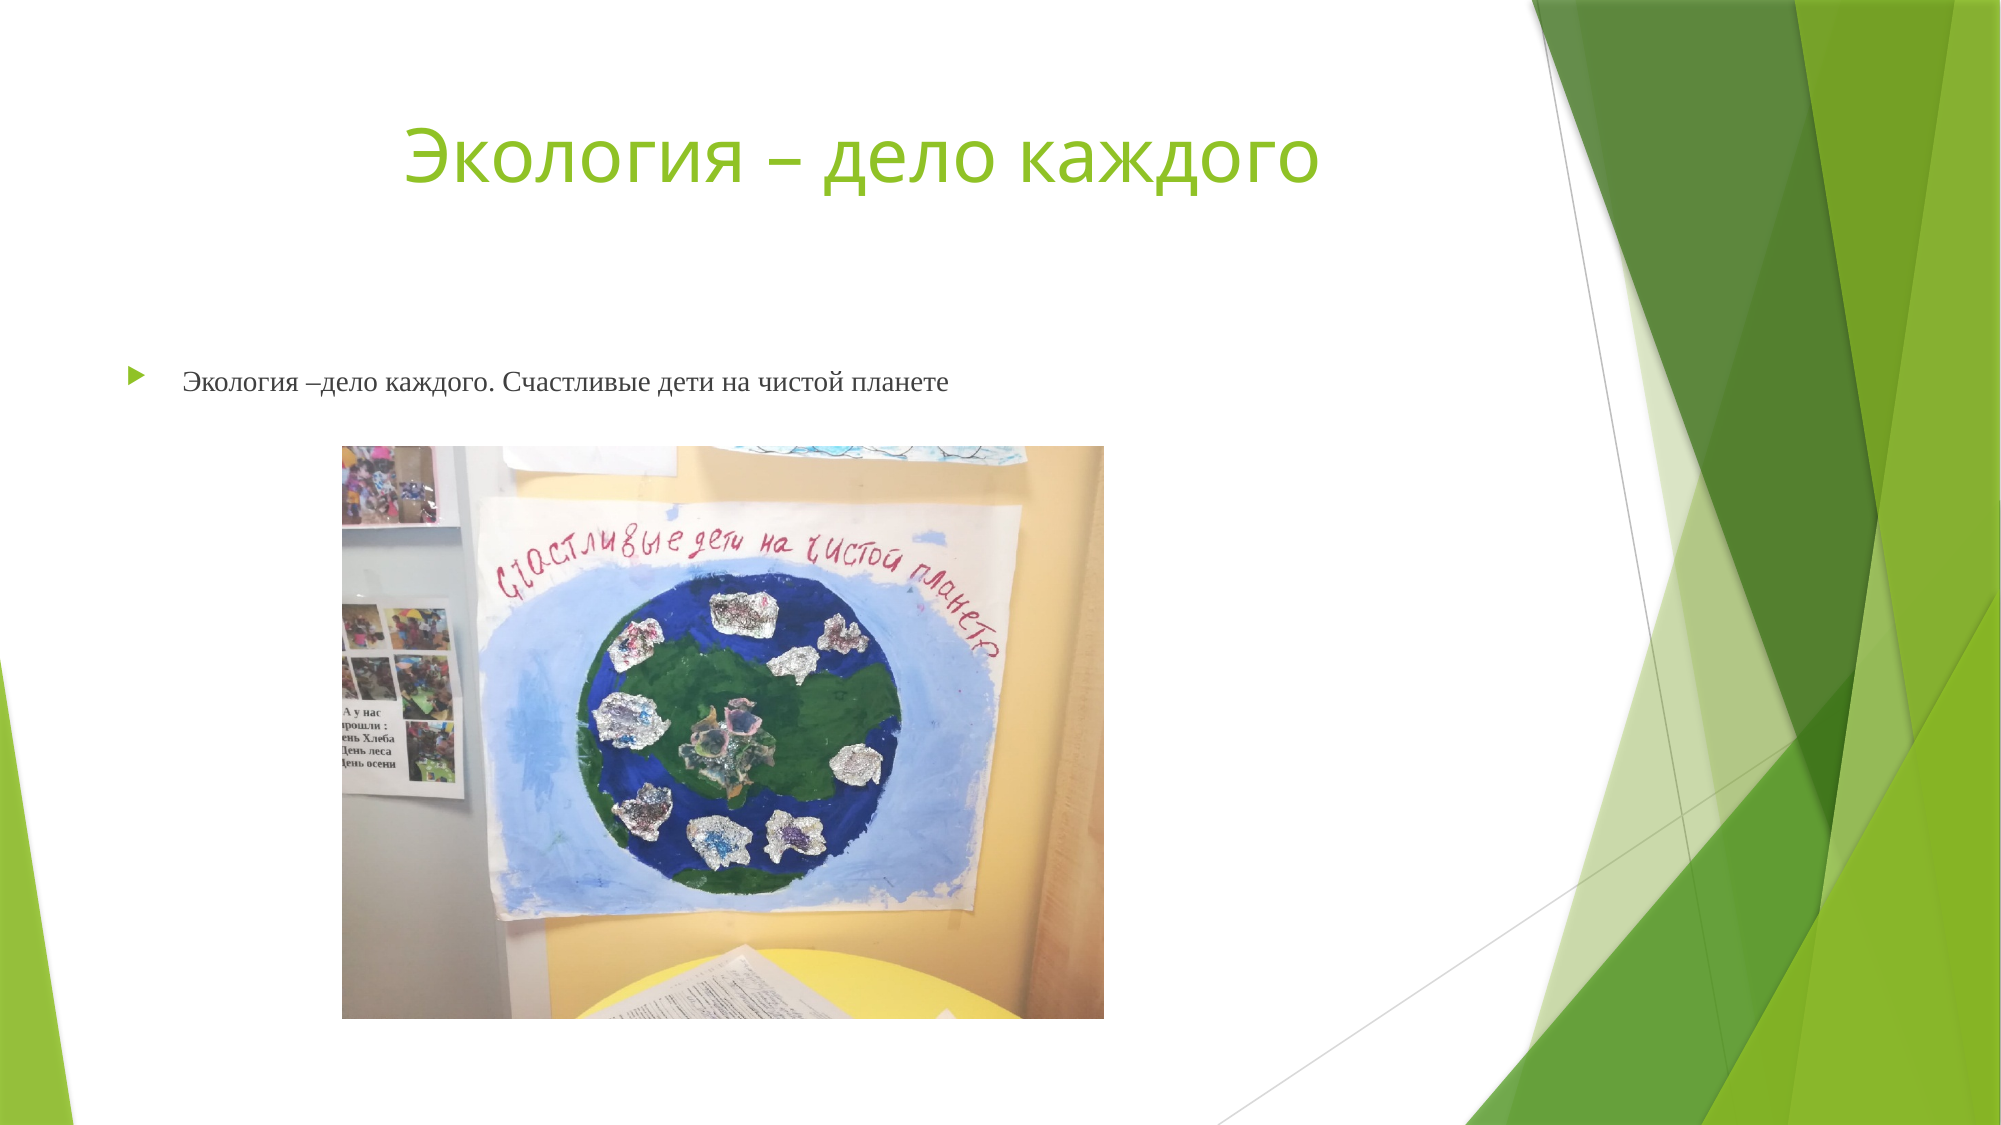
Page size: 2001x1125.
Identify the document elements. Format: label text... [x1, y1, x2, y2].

picture [341, 446, 1105, 1019]
list Экология –дело каждого. Счастливые дети на чистой планете [111, 354, 1558, 1050]
title Экология – дело каждого [389, 99, 1522, 317]
